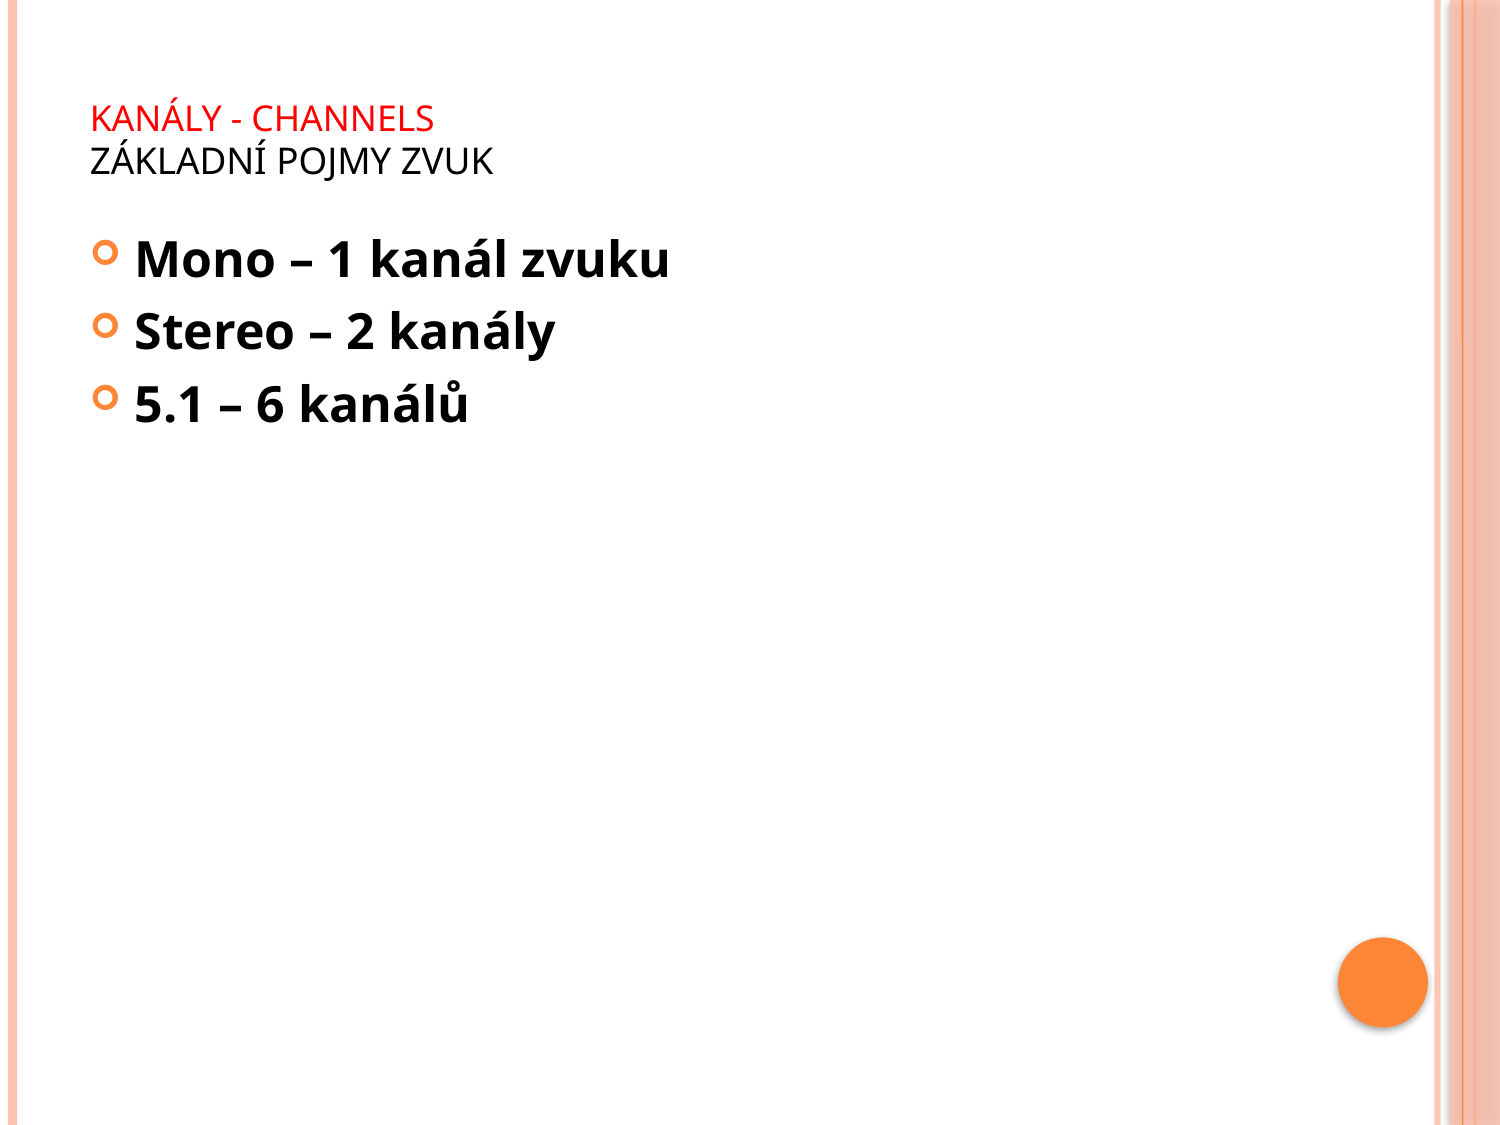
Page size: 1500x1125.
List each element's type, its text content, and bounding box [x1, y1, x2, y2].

title Kanály - channels Základní pojmy zvuk [75, 45, 1300, 219]
list Mono – 1 kanál zvuku Stereo – 2 kanály 5.1 – 6 kanálů [75, 219, 1300, 1062]
